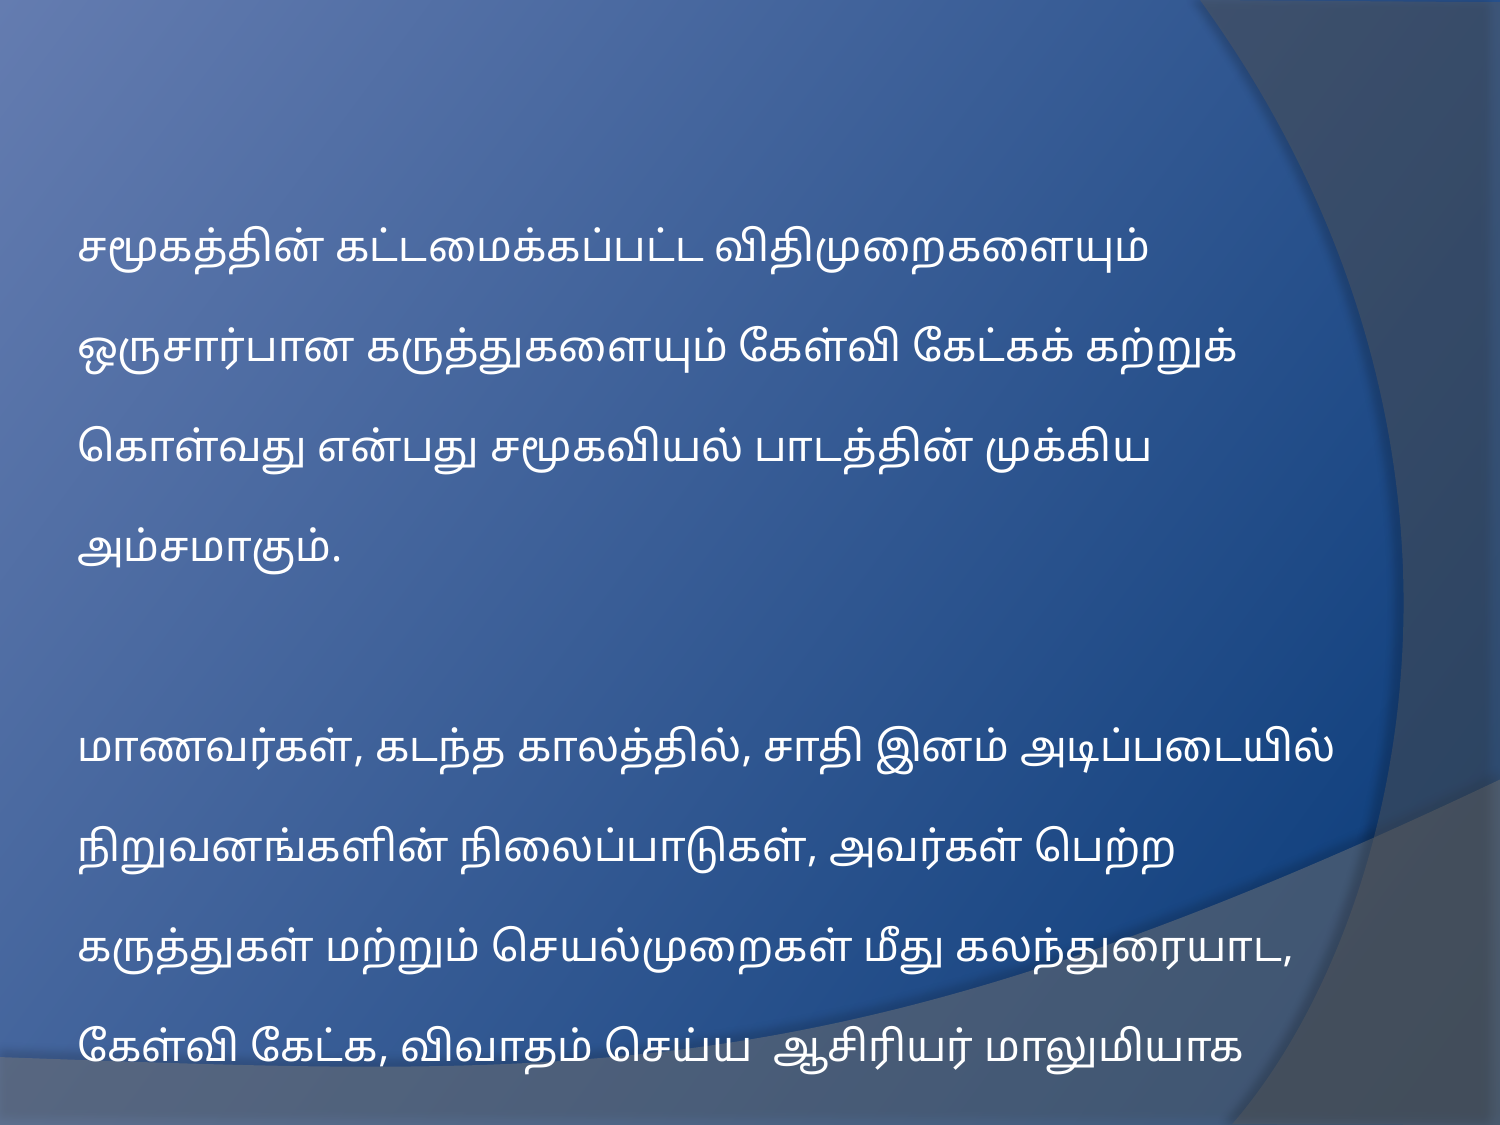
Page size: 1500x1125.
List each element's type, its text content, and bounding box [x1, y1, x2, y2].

text_box சமூகத்தின் கட்டமைக்கப்பட்ட விதிமுறைகளையும் ஒருசார்பான கருத்துகளையும் கேள்வி கேட்கக் கற்றுக் கொள்வது என்பது சமூகவியல் பாடத்தின் முக்கிய அம்சமாகும். மாணவர்கள், கடந்த காலத்தில், சாதி இனம் அடிப்படையில் நிறுவனங்களின் நிலைப்பாடுகள், அவர்கள் பெற்ற கருத்துகள் மற்றும் செயல்முறைகள் மீது கலந்துரையாட, கேள்வி கேட்க, விவாதம் செய்ய ஆசிரியர் மாலுமியாக செயல்படுவது அவசியம். [62, 162, 1400, 1125]
